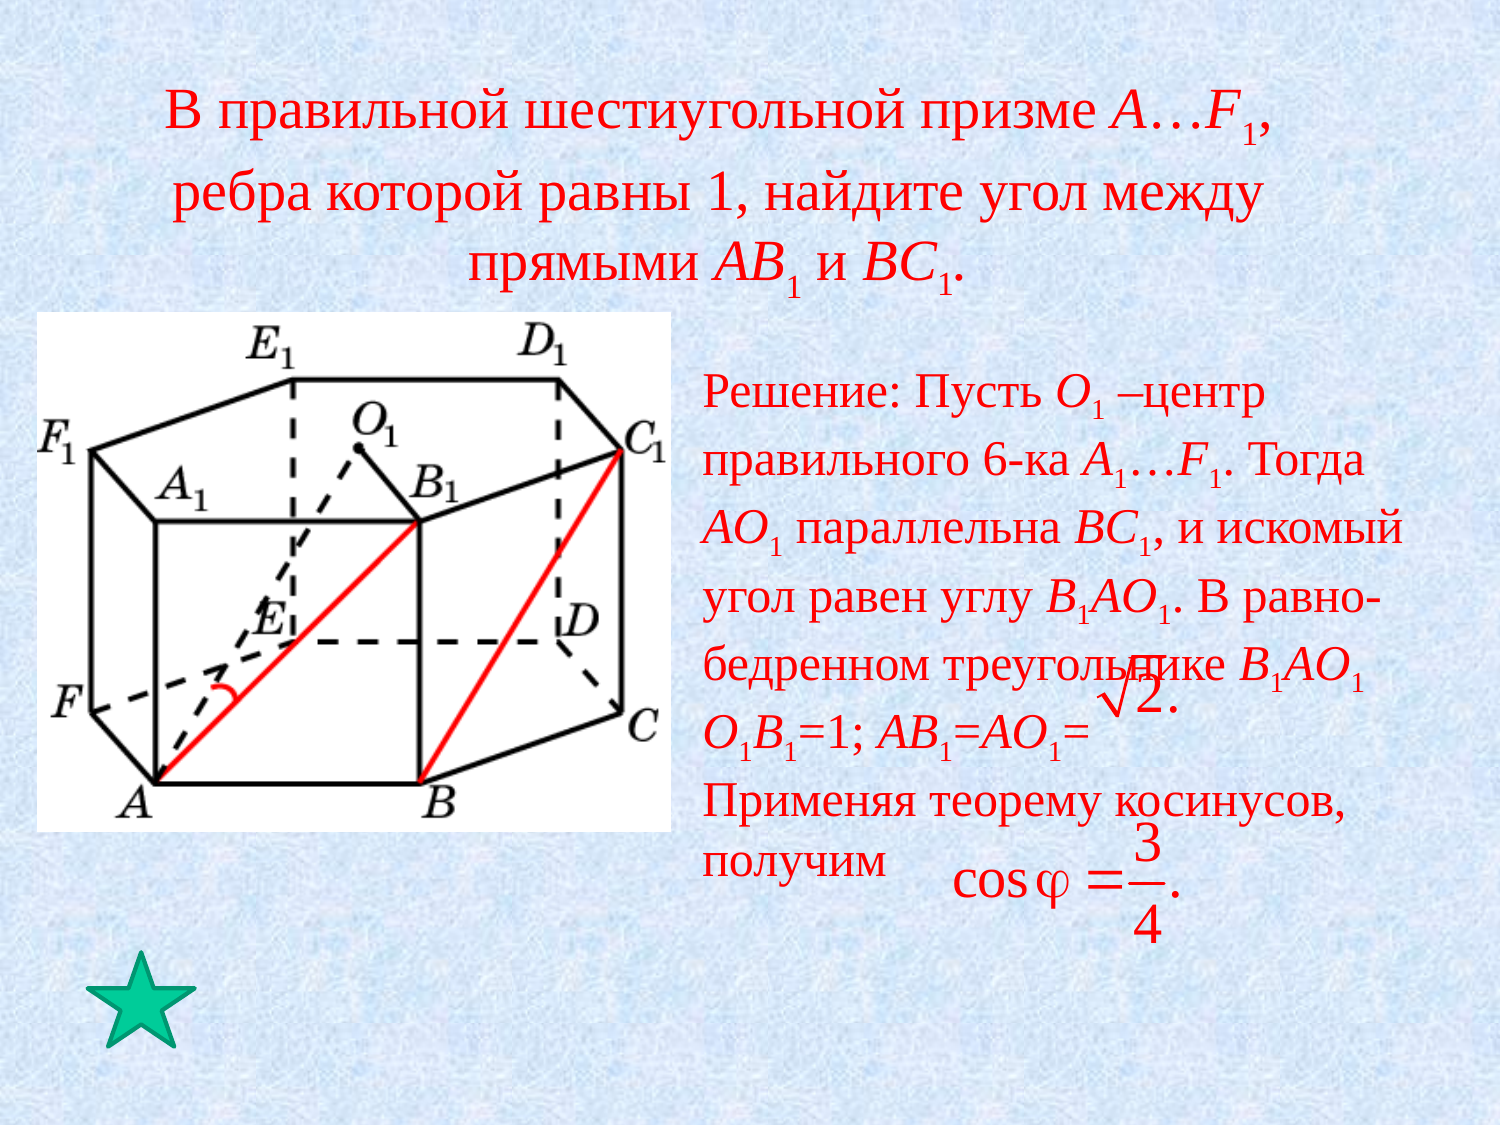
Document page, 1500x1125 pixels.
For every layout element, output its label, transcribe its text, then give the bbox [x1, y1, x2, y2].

picture [0, 0, 1500, 1125]
text_box [85, 956, 197, 1049]
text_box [37, 312, 1463, 949]
text_box В правильной шестиугольной призме A…F1, ребра которой равны 1, найдите угол между прямыми AB1 и BC1. [87, 62, 1350, 310]
